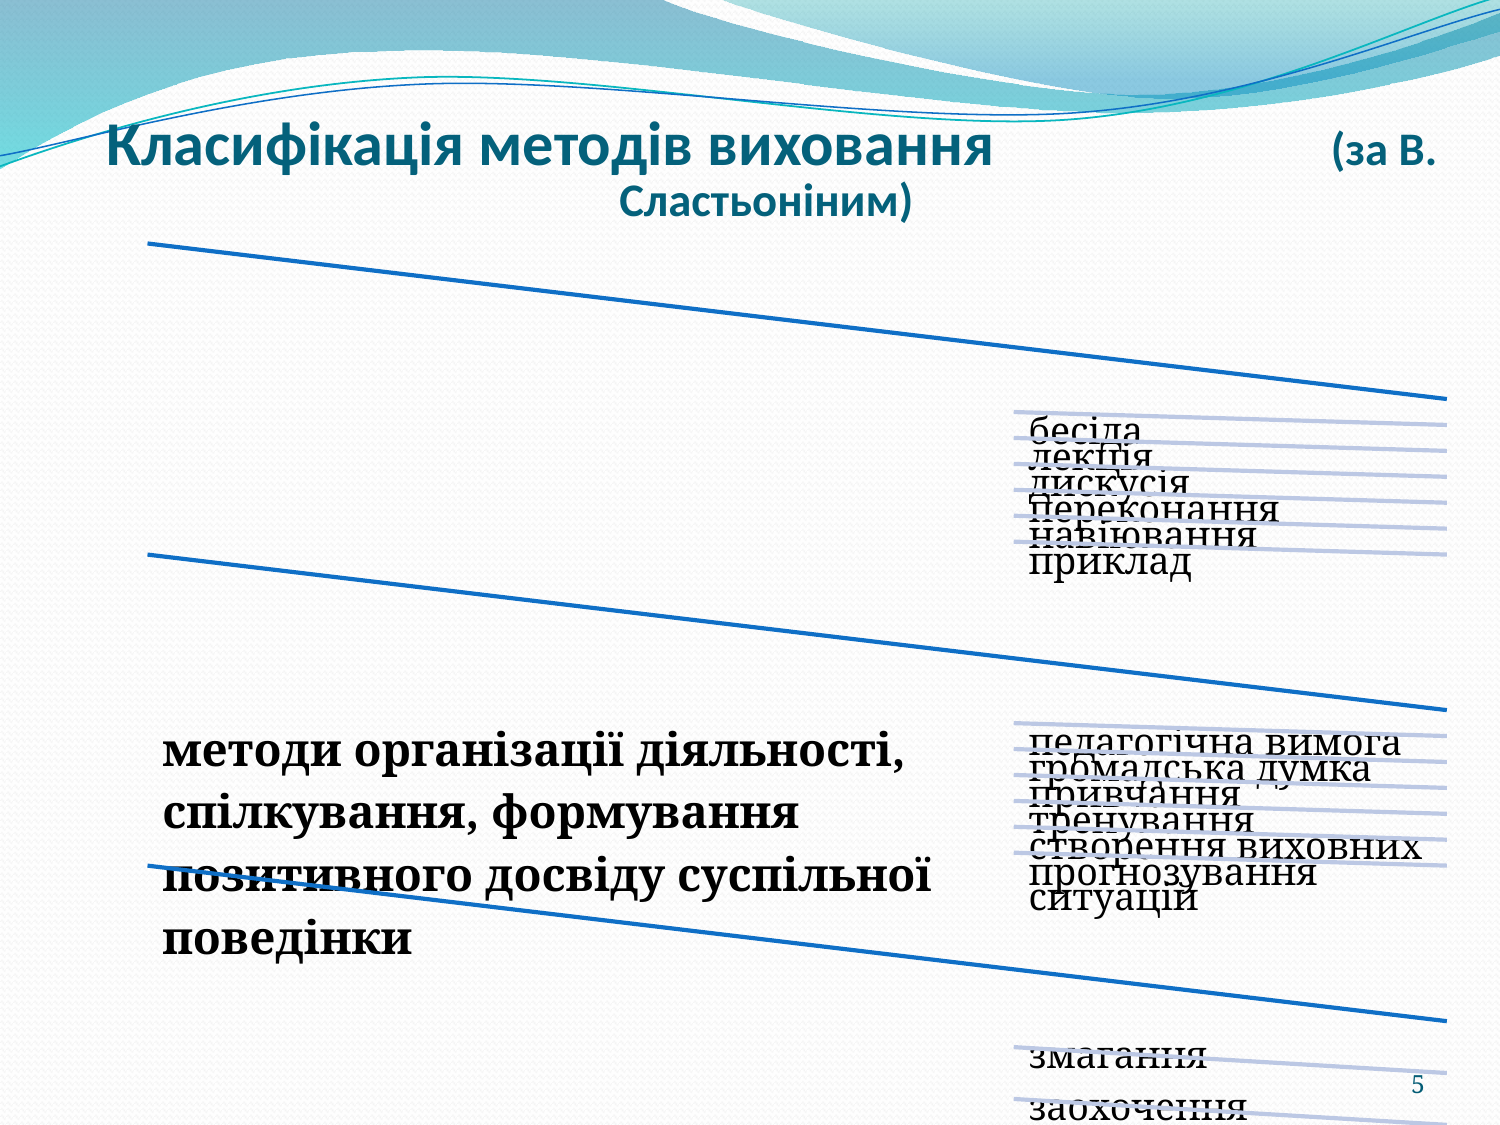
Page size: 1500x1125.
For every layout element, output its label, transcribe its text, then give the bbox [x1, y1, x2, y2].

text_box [147, 243, 1448, 1125]
title Класифікація методів виховання (за В. Сластьоніним) [96, 111, 1447, 228]
